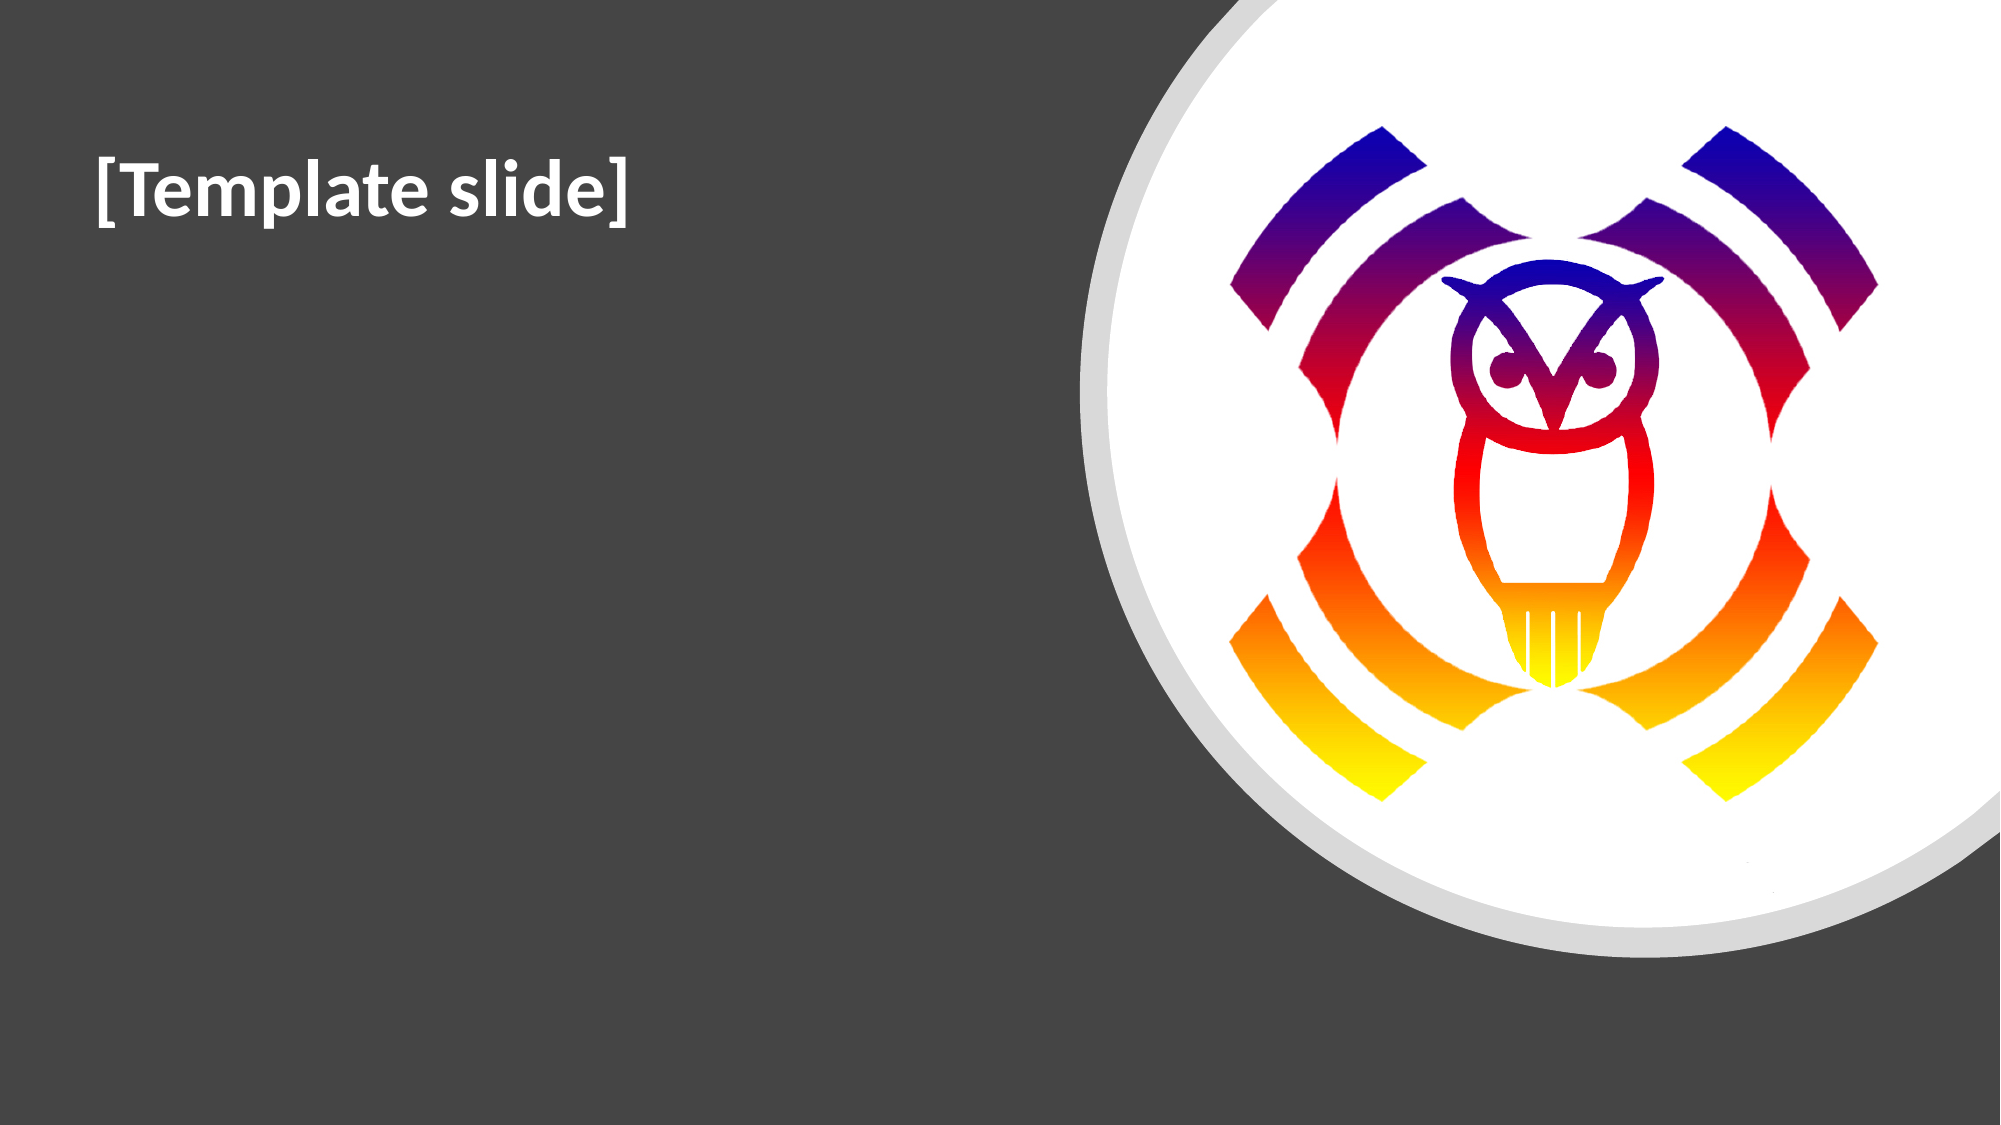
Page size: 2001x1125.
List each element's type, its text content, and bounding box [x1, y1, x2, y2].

picture [1107, 0, 2000, 928]
text_box [1460, 928, 1830, 959]
text_box [1078, 215, 1107, 570]
text_box [Template slide] [78, 138, 1050, 935]
